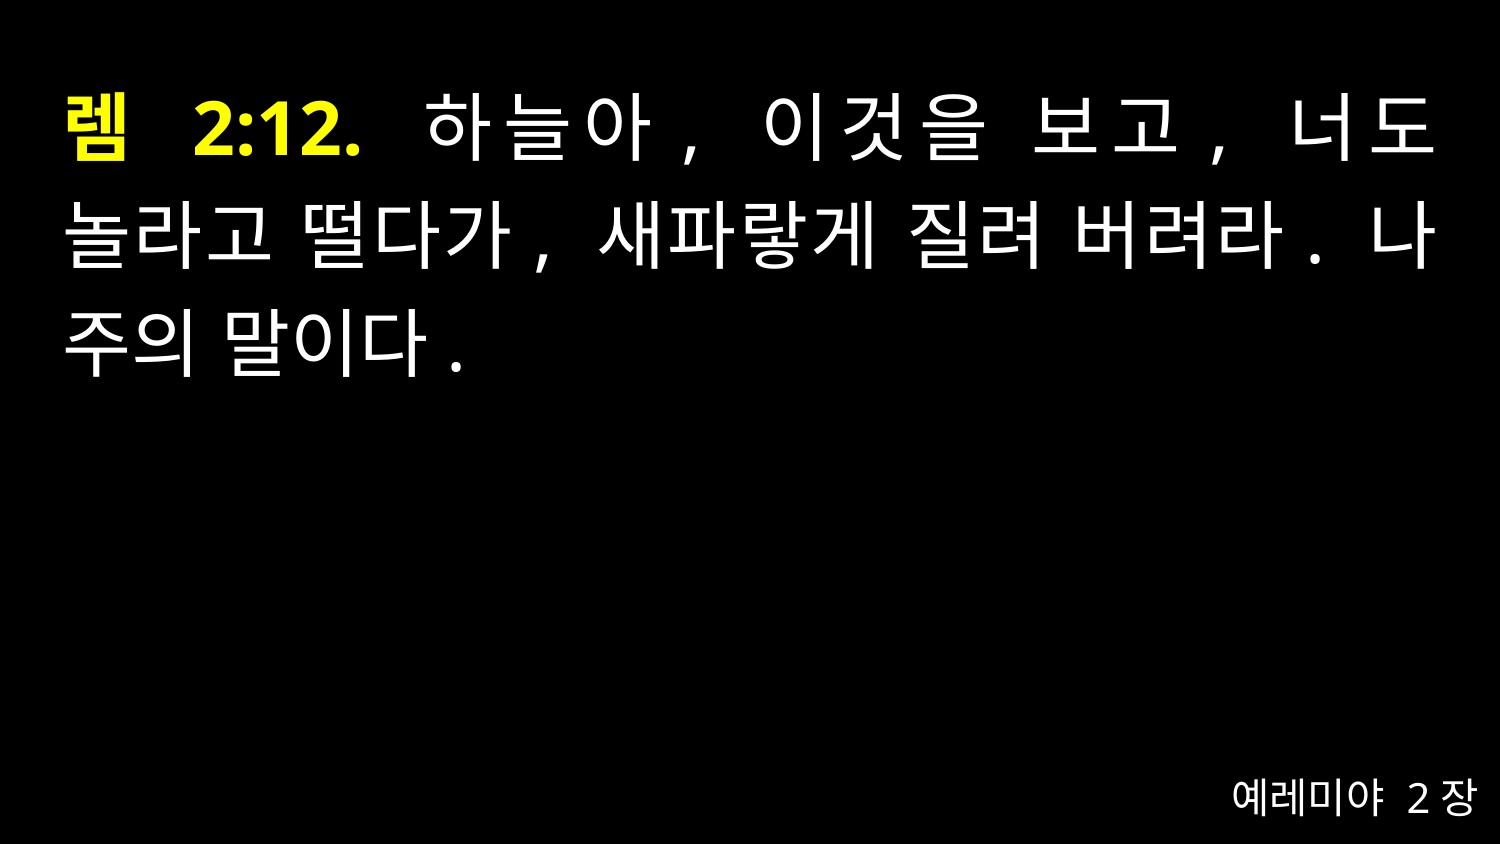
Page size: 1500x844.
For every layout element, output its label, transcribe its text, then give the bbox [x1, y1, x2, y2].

title 렘 2:12. 하늘아, 이것을 보고, 너도 놀라고 떨다가, 새파랗게 질려 버려라. 나 주의 말이다. [0, 0, 1500, 844]
subtitle 예레미야 2장 [916, 770, 1500, 844]
